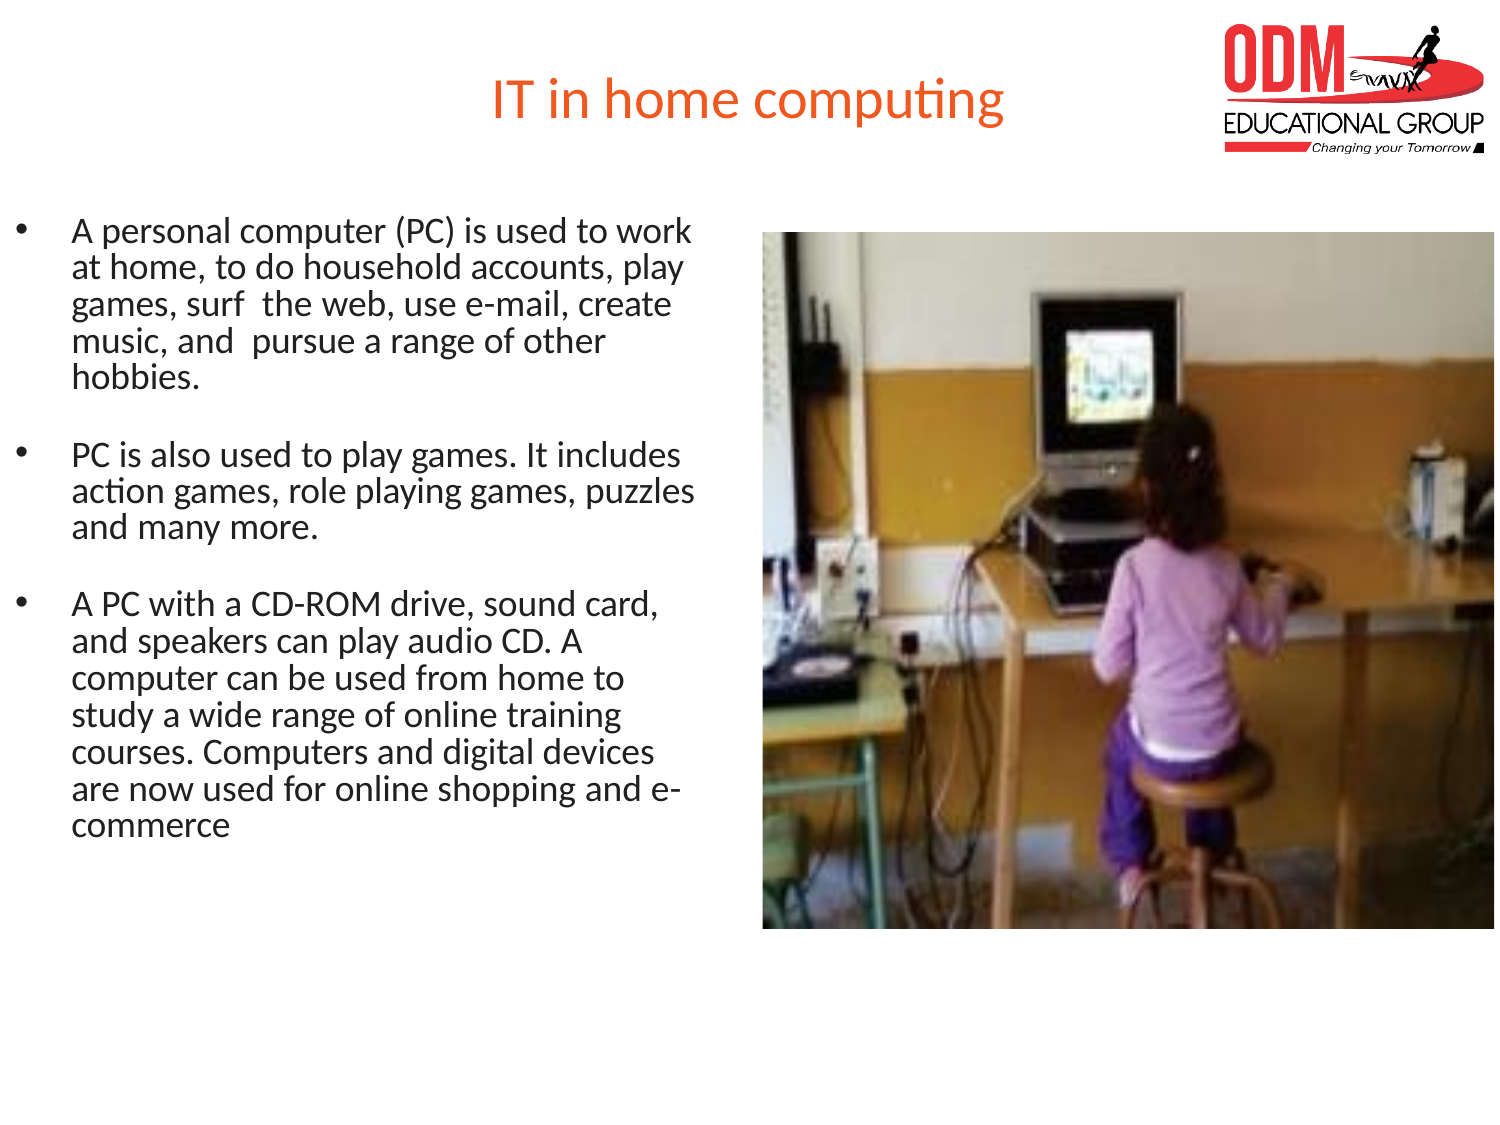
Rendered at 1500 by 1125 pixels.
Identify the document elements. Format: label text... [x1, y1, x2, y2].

text_box [1224, 24, 1484, 154]
text_box A personal computer (PC) is used to work at home, to do household accounts, play games, surf the web, use e-mail, create music, and pursue a range of other hobbies. PC is also used to play games. It includes action games, role playing games, puzzles and many more. A PC with a CD-ROM drive, sound card, and speakers can play audio CD. A computer can be used from home to study a wide range of online training courses. Computers and digital devices are now used for online shopping and e- commerce [12, 203, 714, 846]
title IT in home computing [489, 58, 1010, 249]
text_box [762, 232, 1495, 929]
